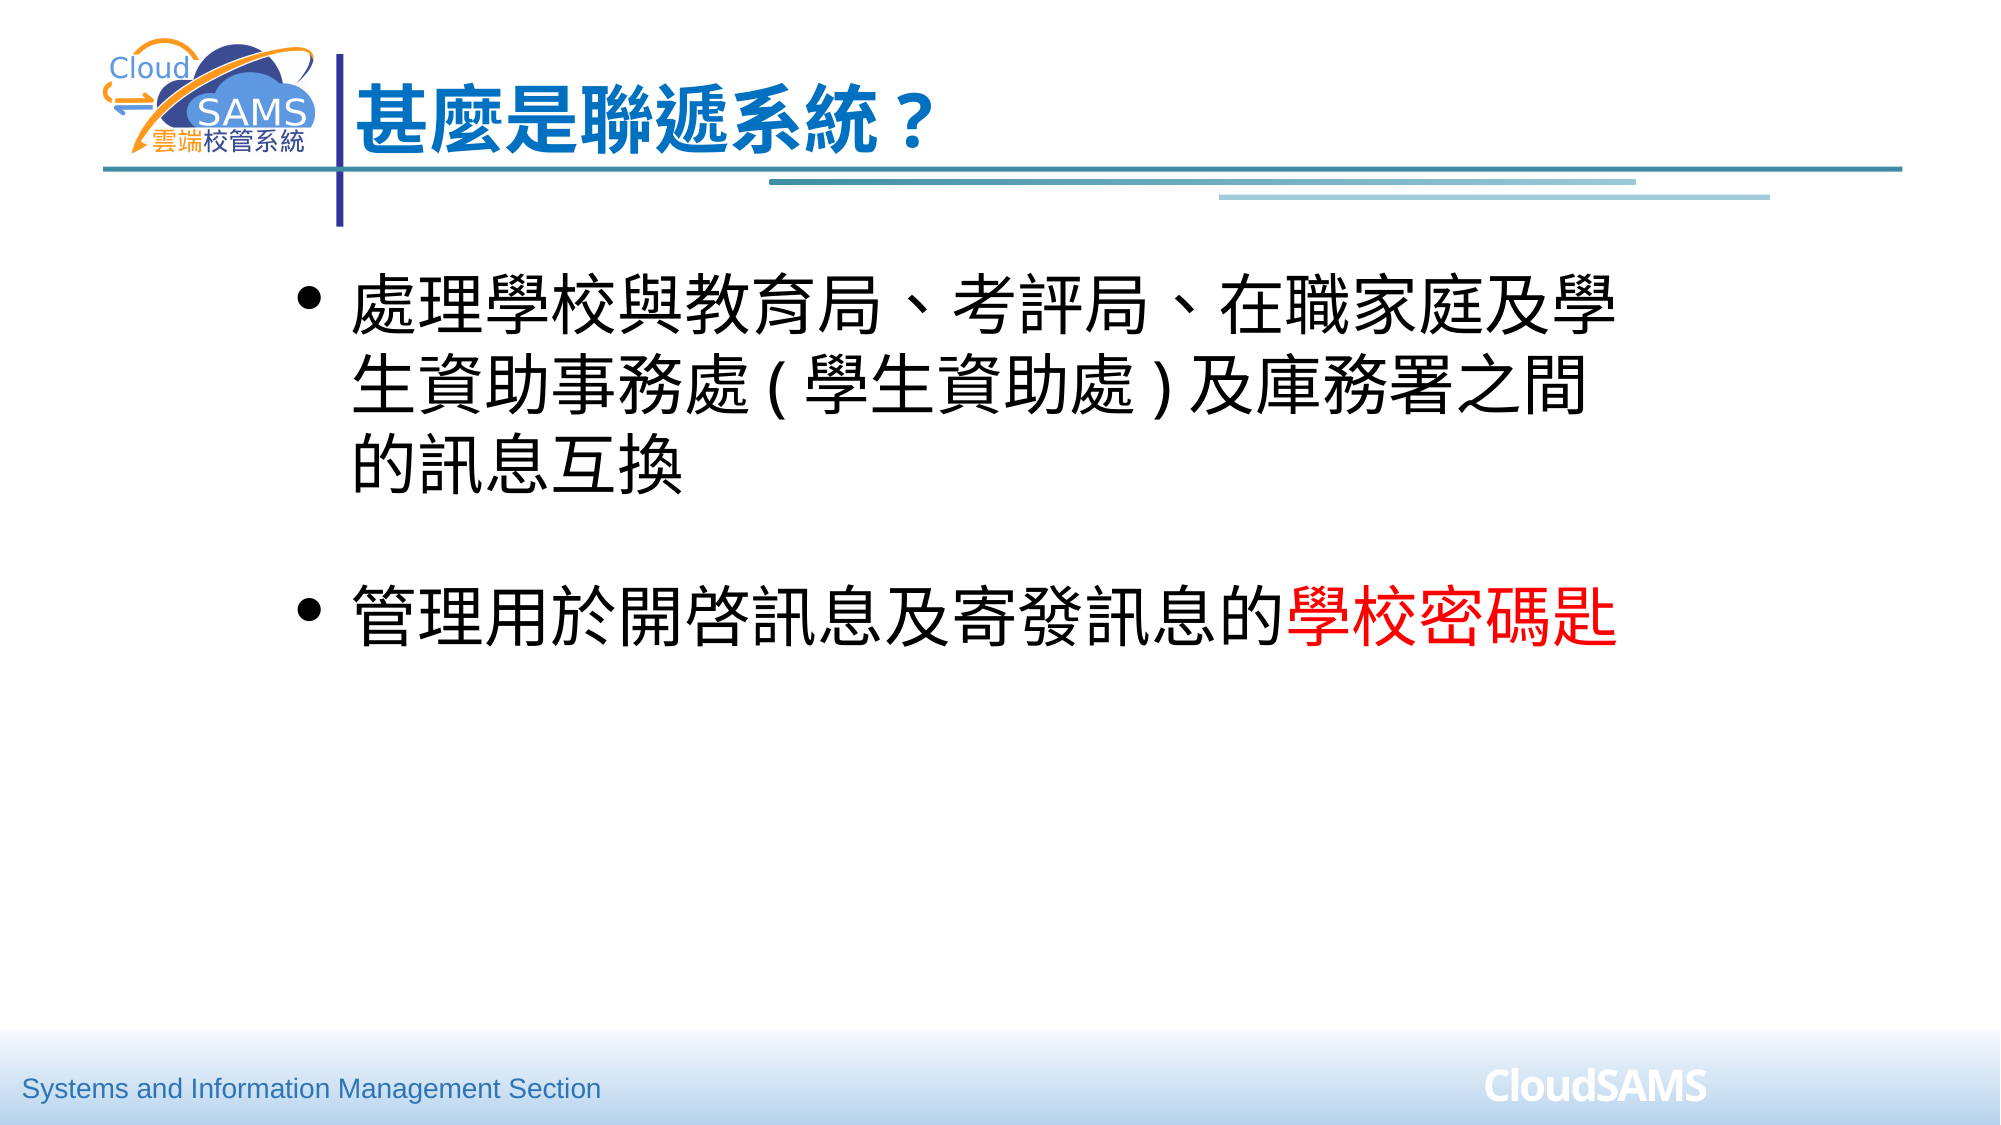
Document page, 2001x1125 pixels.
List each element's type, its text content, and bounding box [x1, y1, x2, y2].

title 甚麼是聯遞系統? [340, 44, 1907, 170]
list 處理學校與教育局、考評局、在職家庭及學生資助事務處(學生資助處)及庫務署之間的訊息互換 管理用於開啓訊息及寄發訊息的學校密碼匙 [279, 255, 1662, 994]
picture [87, 7, 349, 175]
